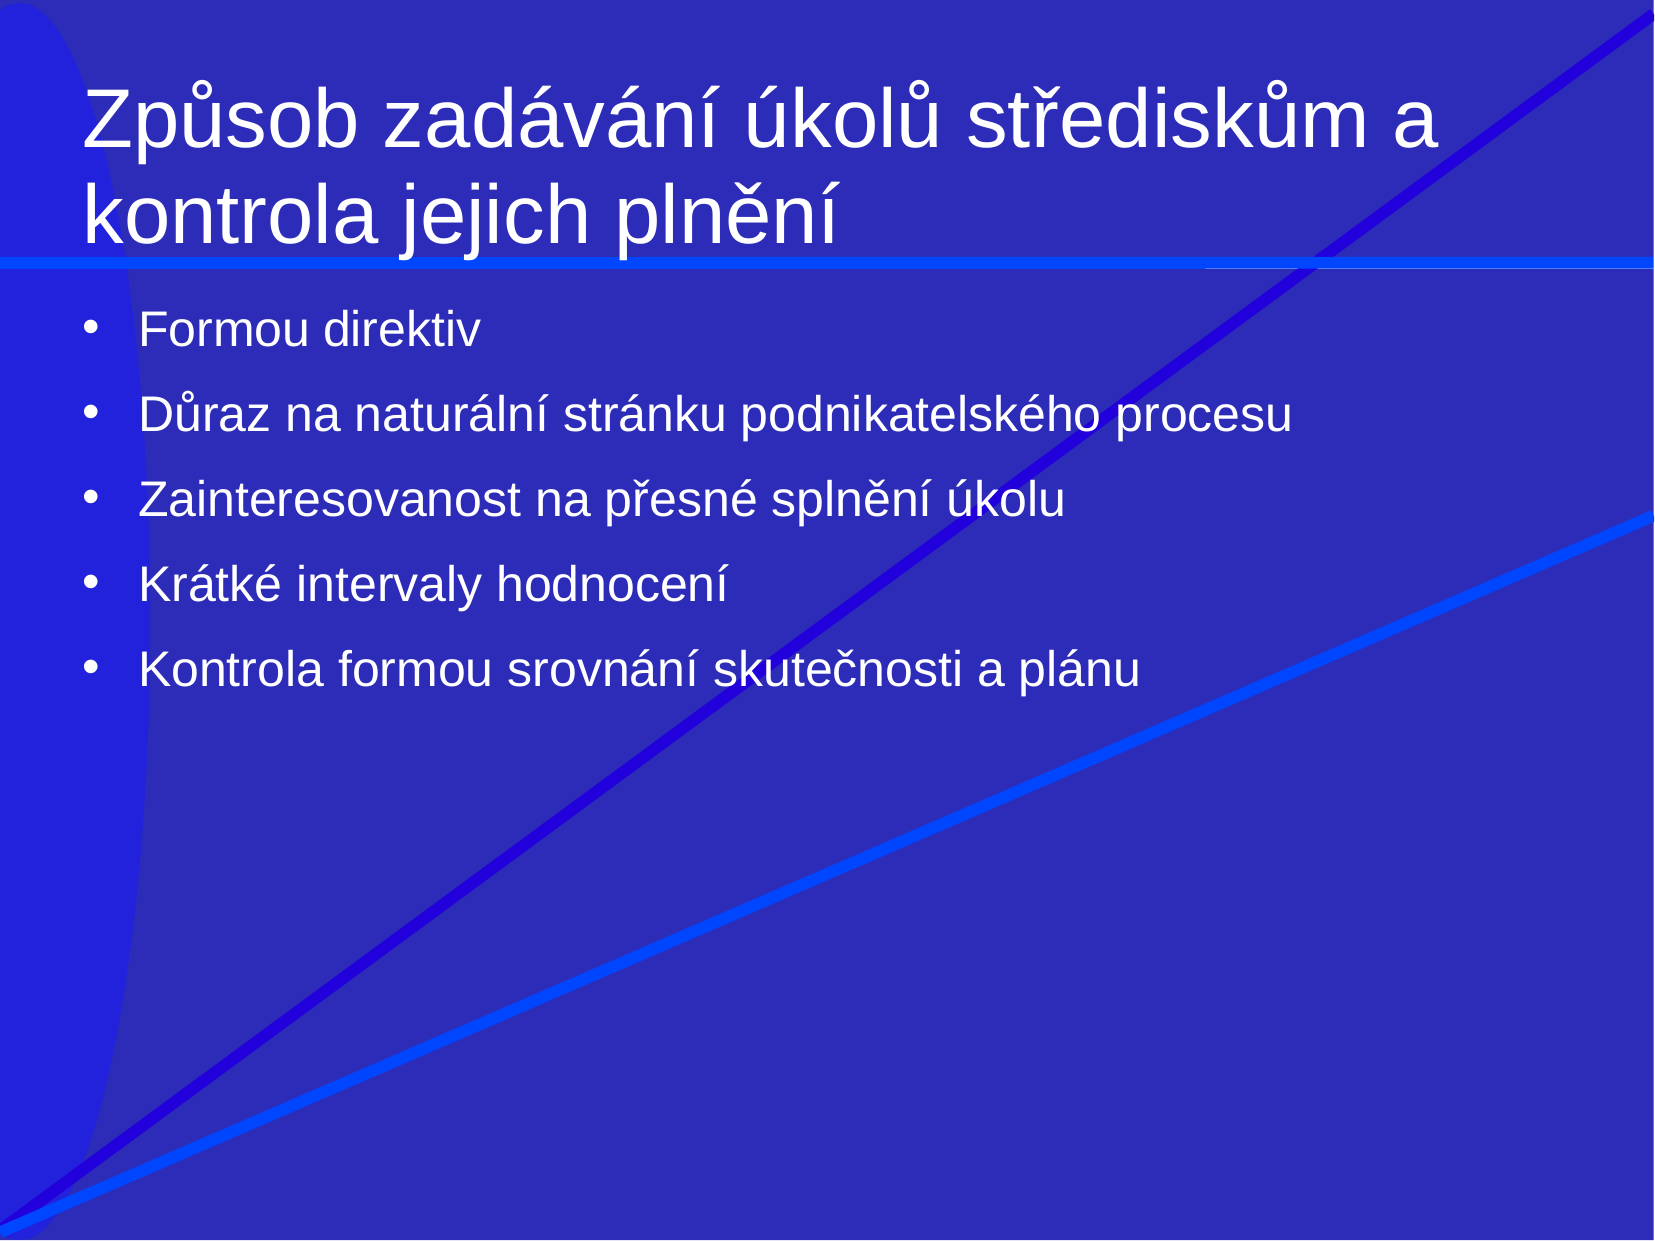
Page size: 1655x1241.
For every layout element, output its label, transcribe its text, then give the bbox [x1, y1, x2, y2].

text_box Formou direktiv Důraz na naturální stránku podnikatelského procesu Zainteresovanost na přesné splnění úkolu Krátké intervaly hodnocení Kontrola formou srovnání skutečnosti a plánu [80, 296, 1298, 697]
title Způsob zadávání úkolů střediskům a kontrola jejich plnění [80, 67, 1574, 275]
